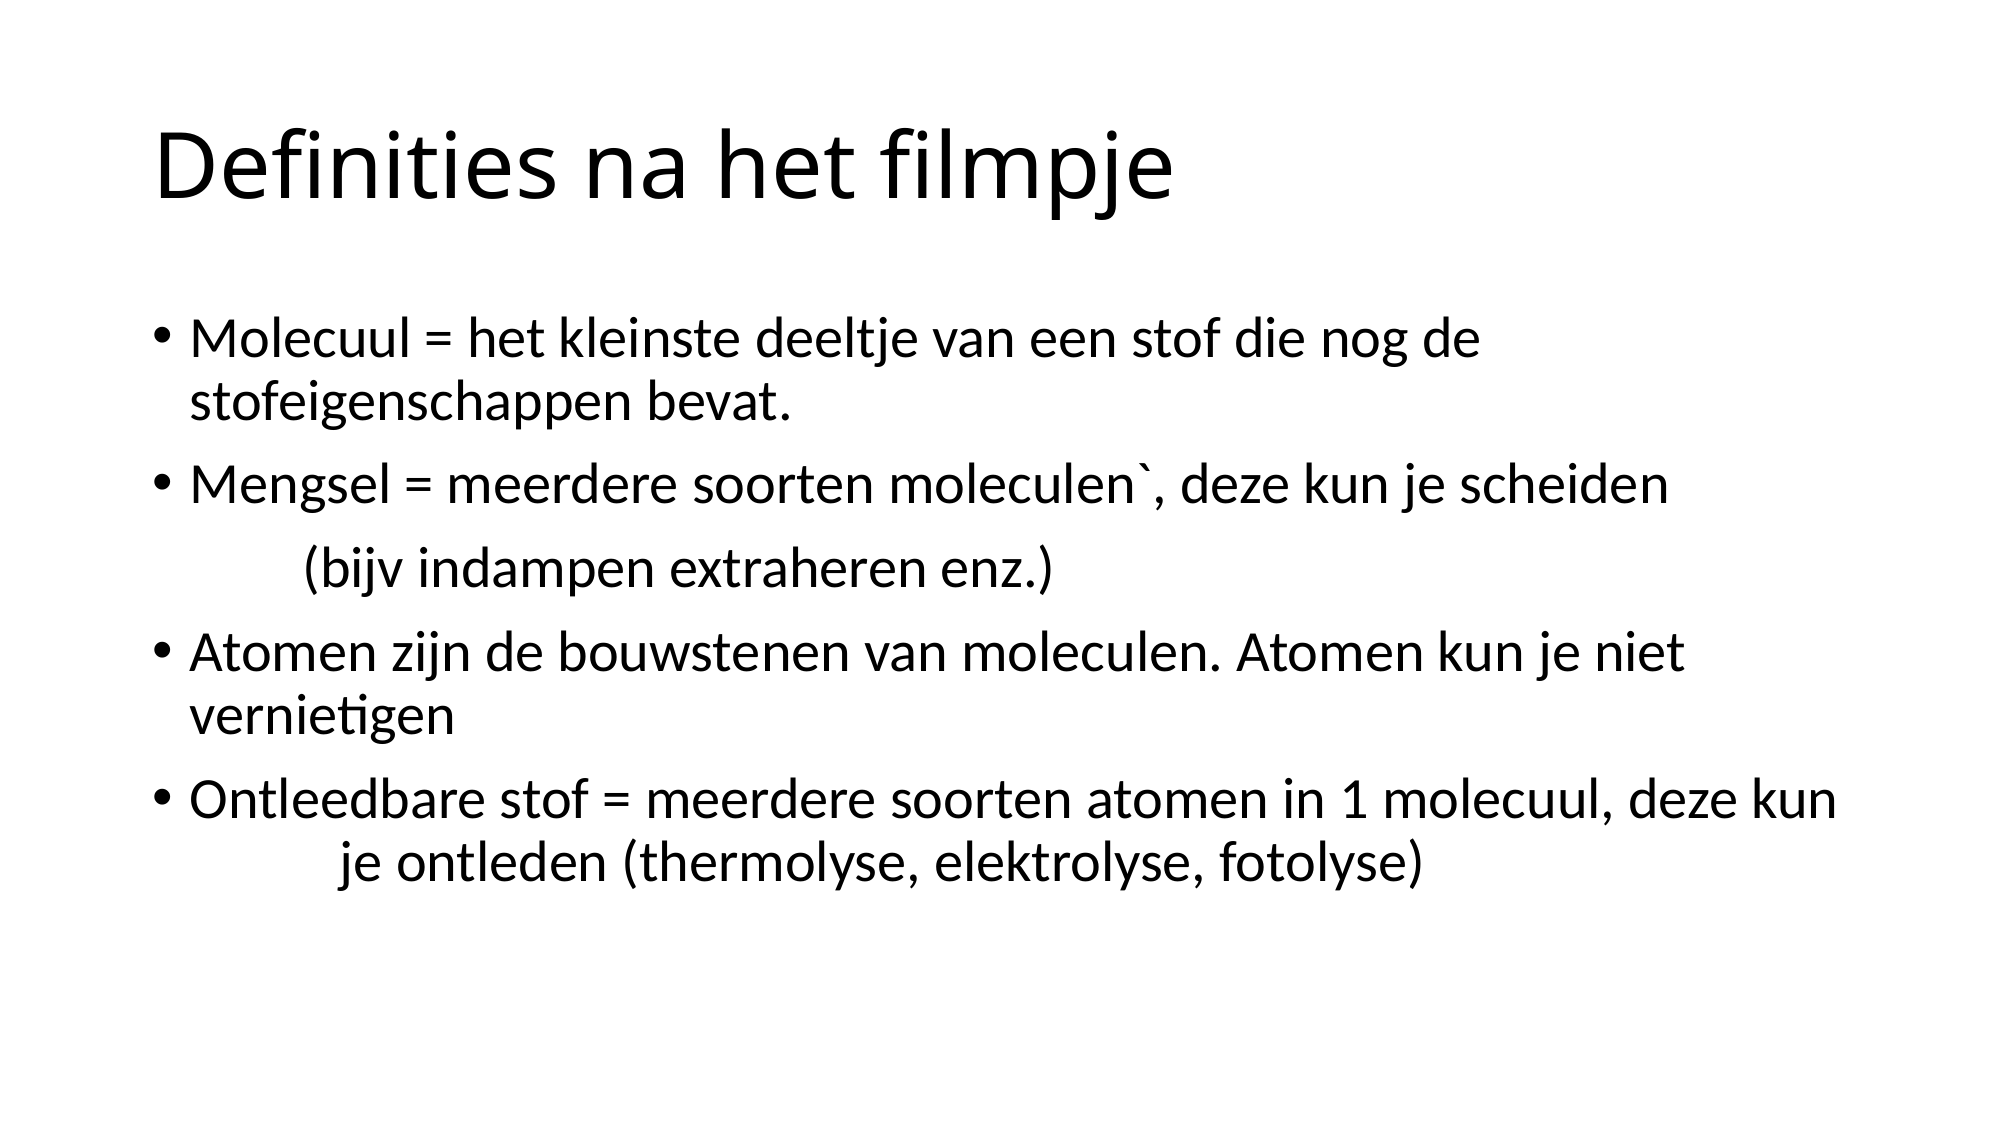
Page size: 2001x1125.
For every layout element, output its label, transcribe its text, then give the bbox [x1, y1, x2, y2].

list Molecuul = het kleinste deeltje van een stof die nog de stofeigenschappen bevat. Mengsel = meerdere soorten moleculen`, deze kun je scheiden (bijv indampen extraheren enz.) Atomen zijn de bouwstenen van moleculen. Atomen kun je niet vernietigen Ontleedbare stof = meerdere soorten atomen in 1 molecuul, deze kun je ontleden (thermolyse, elektrolyse, fotolyse) [137, 299, 1863, 1014]
title Definities na het filmpje [137, 59, 1863, 278]
